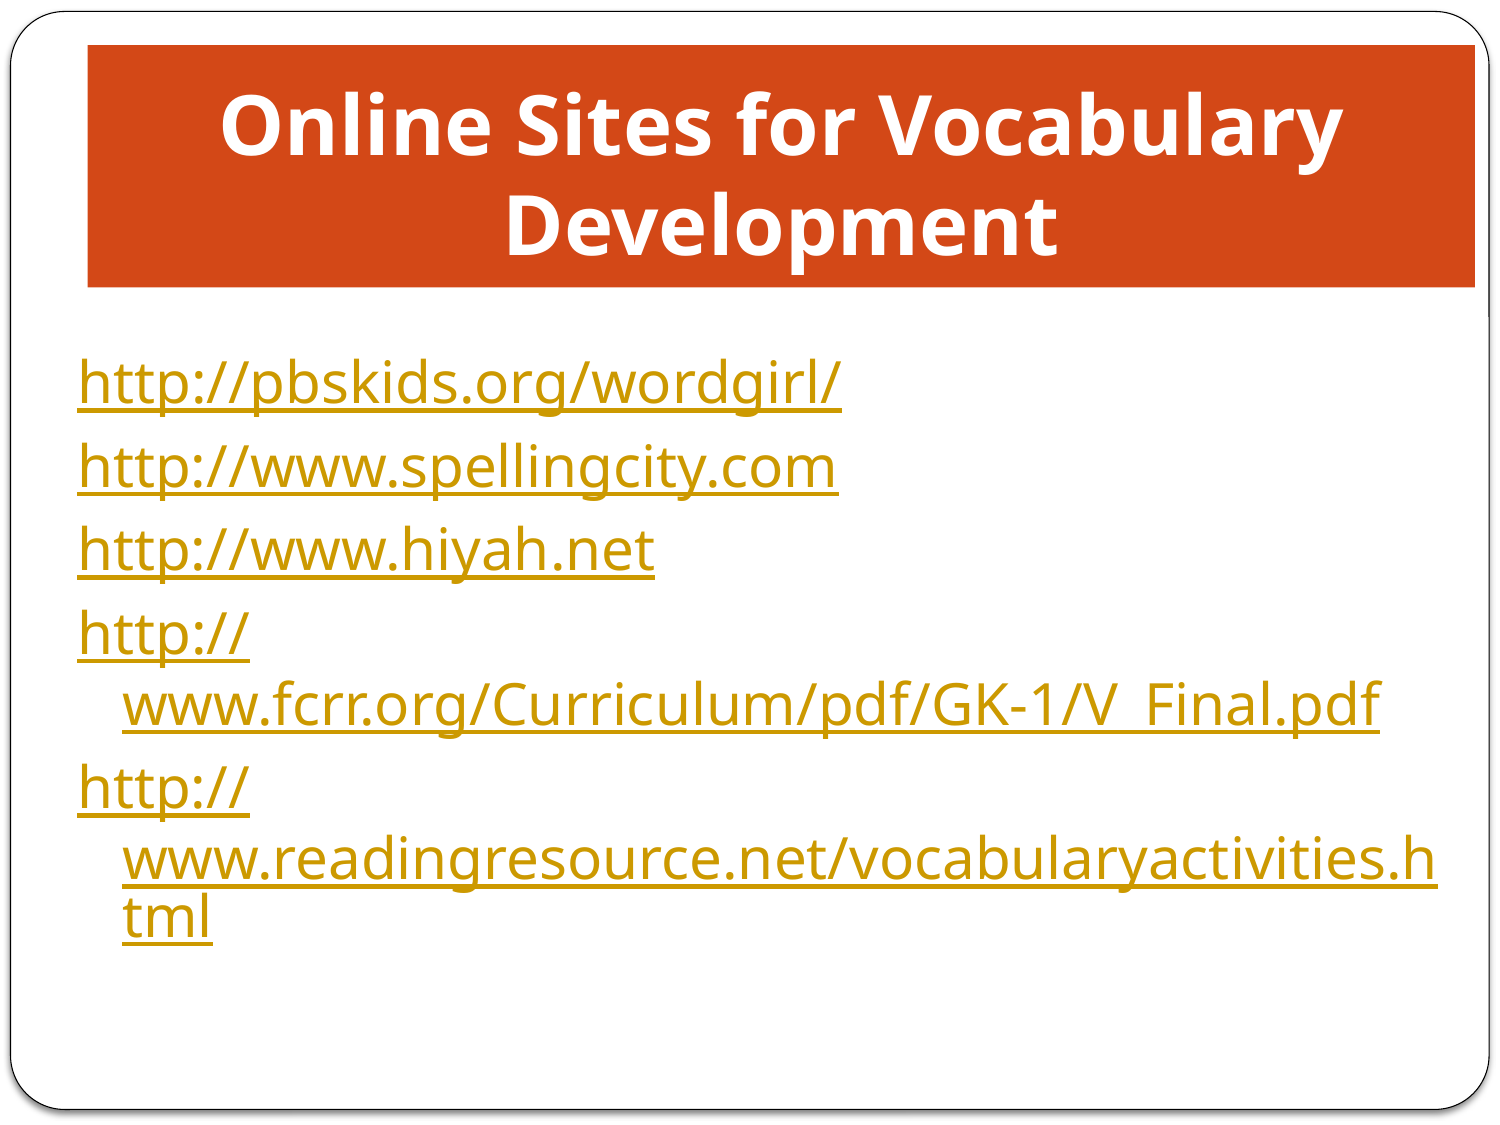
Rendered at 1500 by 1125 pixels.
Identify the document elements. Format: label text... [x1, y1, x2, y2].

list http://pbskids.org/wordgirl/ http://www.spellingcity.com http://www.hiyah.net http://www.fcrr.org/Curriculum/pdf/GK-1/V_Final.pdf http://www.readingresource.net/vocabularyactivities.html [62, 237, 1463, 988]
title Online Sites for Vocabulary Development [87, 45, 1475, 288]
